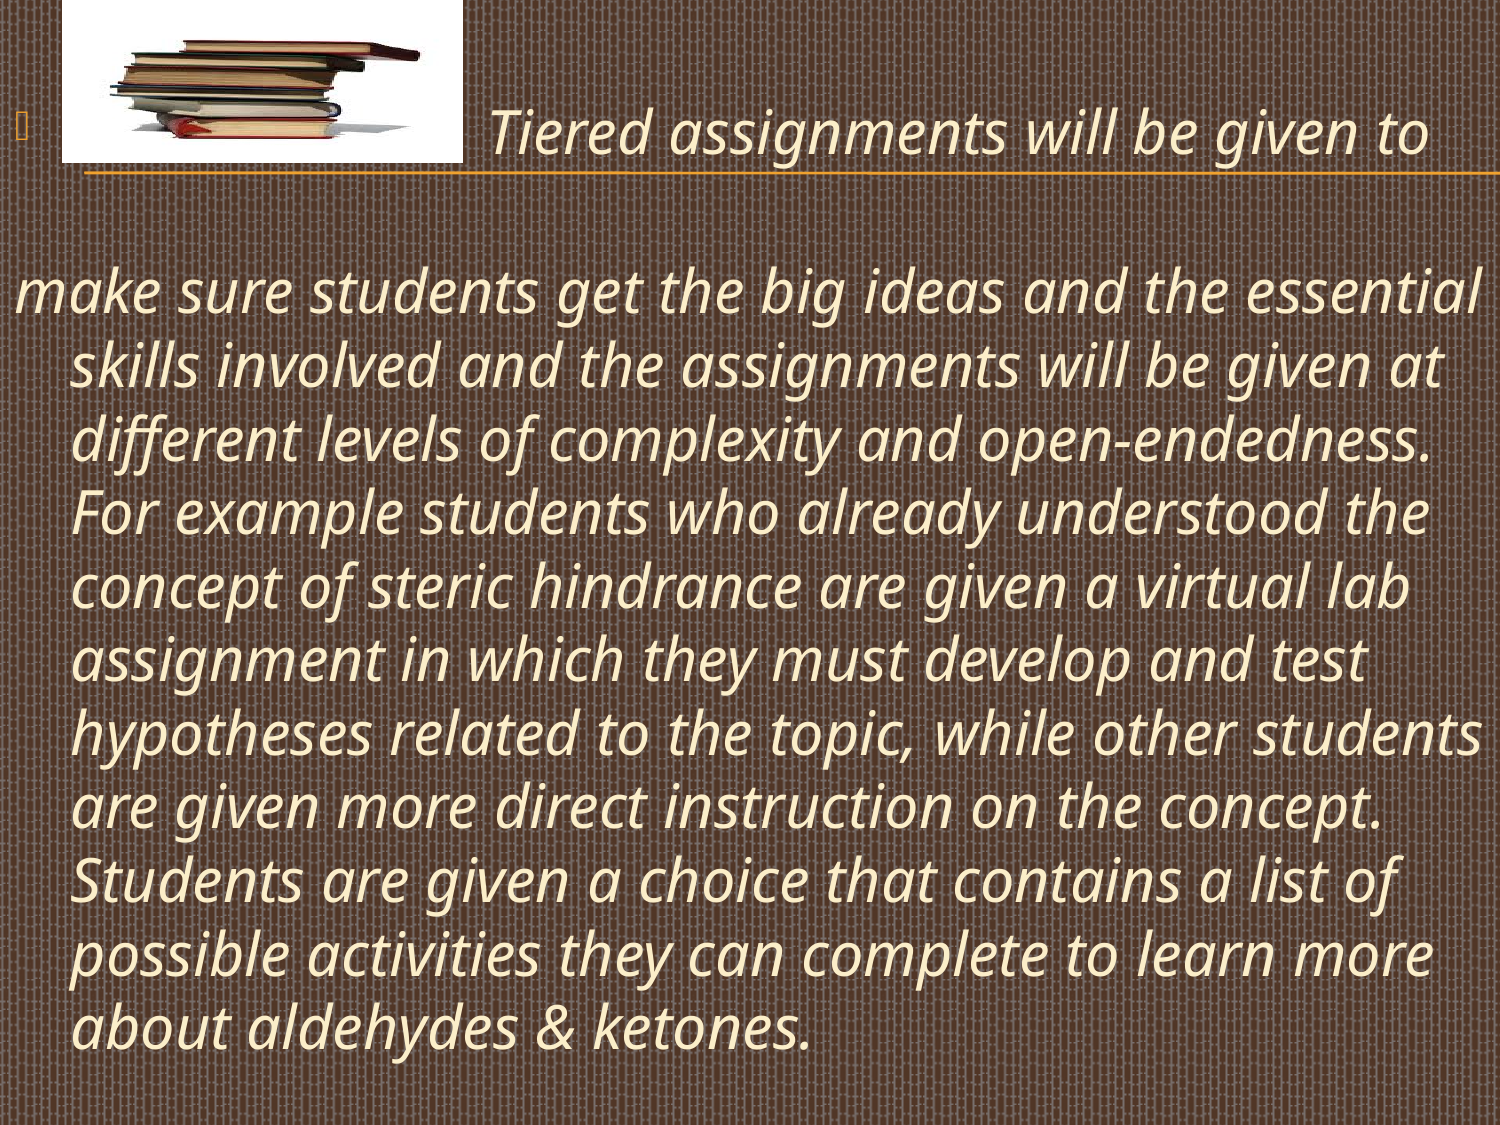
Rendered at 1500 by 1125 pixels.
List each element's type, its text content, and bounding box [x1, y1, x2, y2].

list Tiered assignments will be given to make sure students get the big ideas and the essential skills involved and the assignments will be given at different levels of complexity and open-endedness. For example students who already understood the concept of steric hindrance are given a virtual lab assignment in which they must develop and test hypotheses related to the topic, while other students are given more direct instruction on the concept. Students are given a choice that contains a list of possible activities they can complete to learn more about aldehydes & ketones. [0, 0, 1500, 1125]
picture [62, 0, 463, 163]
